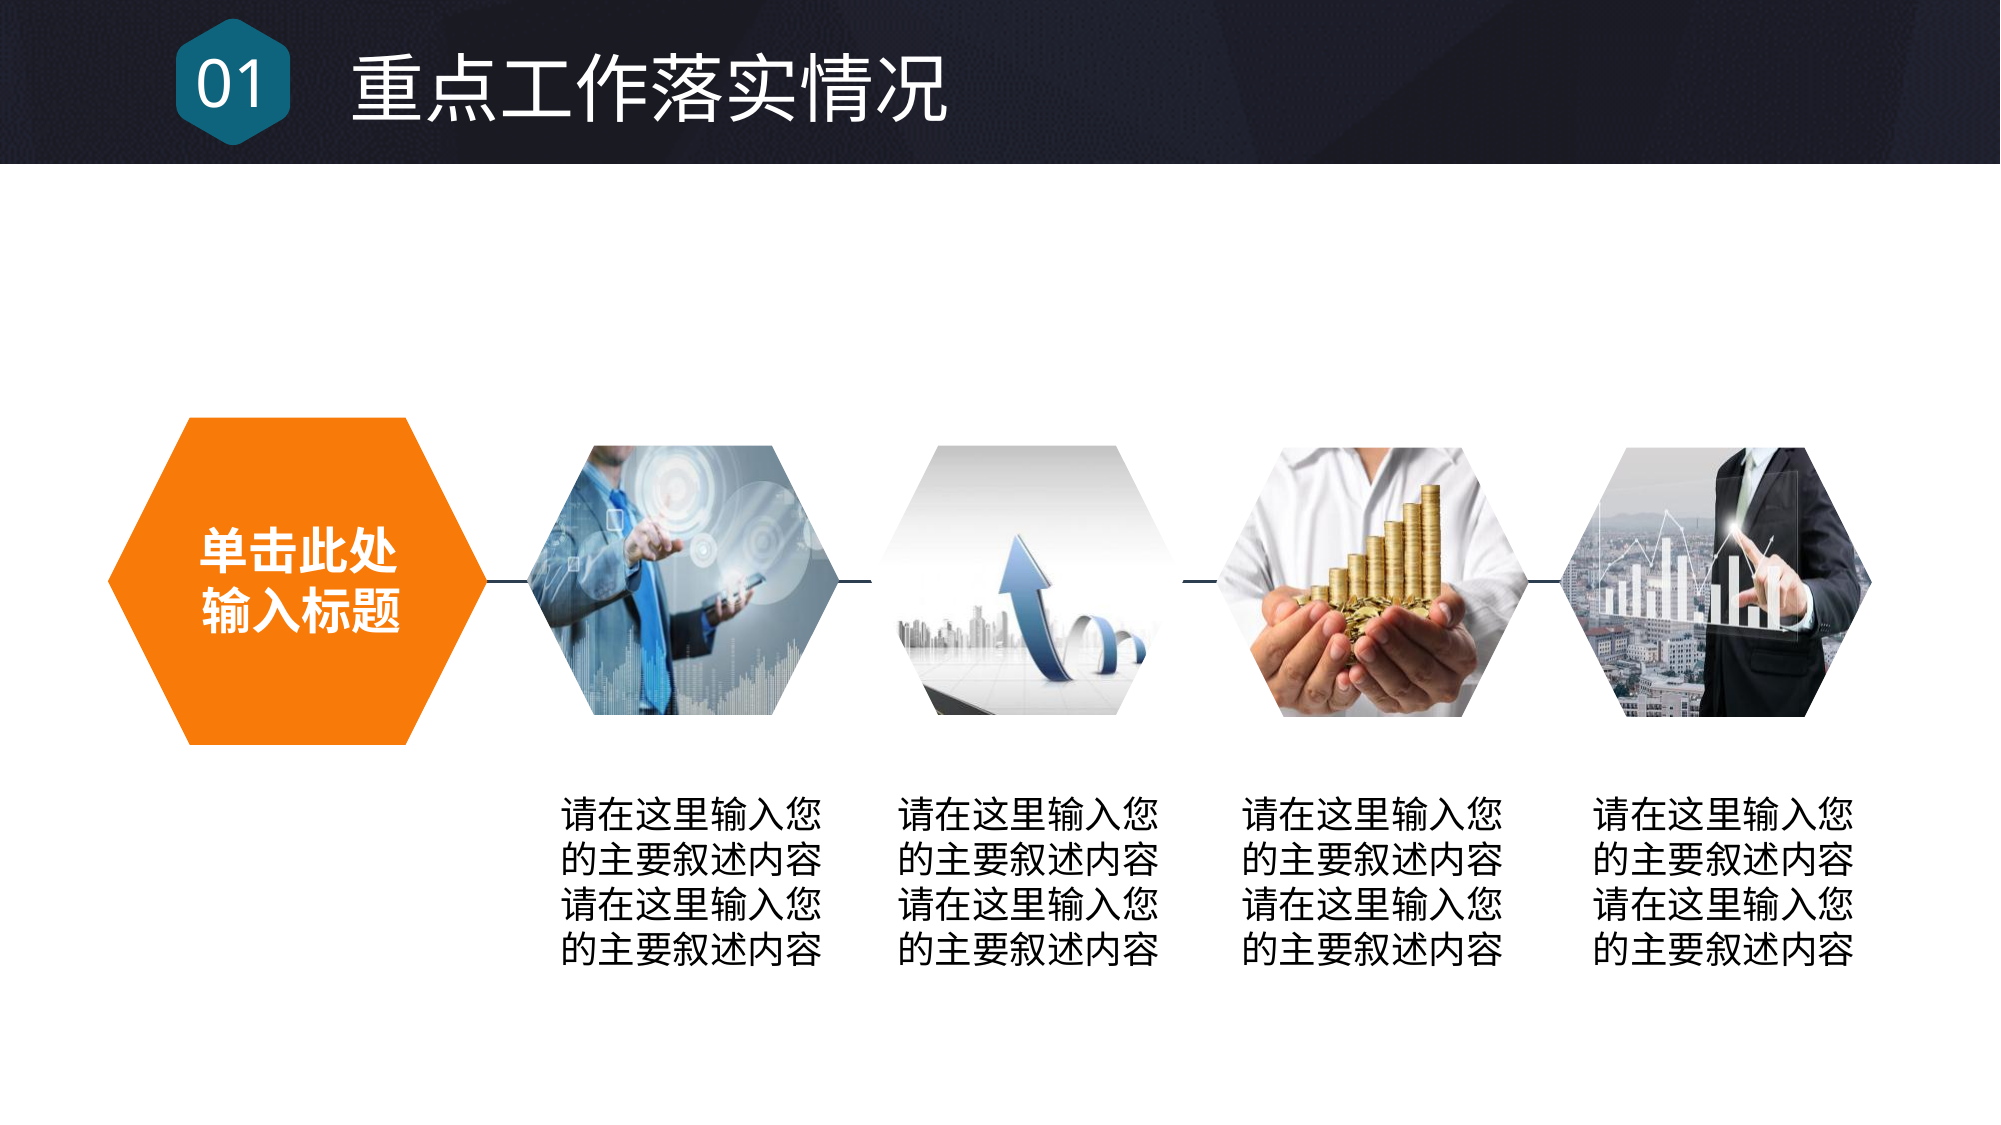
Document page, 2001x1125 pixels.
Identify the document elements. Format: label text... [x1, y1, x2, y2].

text_box [526, 582, 840, 717]
text_box [870, 582, 1184, 717]
text_box [1215, 582, 1530, 718]
text_box 请在这里输入您 的主要叙述内容 请在这里输入您 的主要叙述内容 [545, 784, 838, 1024]
picture [0, 0, 2000, 164]
text_box [869, 444, 1185, 581]
text_box [1215, 446, 1530, 581]
text_box 请在这里输入您 的主要叙述内容 请在这里输入您 的主要叙述内容 [1578, 783, 1871, 1024]
text_box [525, 444, 841, 581]
text_box 请在这里输入您 的主要叙述内容 请在这里输入您 的主要叙述内容 [1226, 783, 1519, 1024]
text_box 请在这里输入您 的主要叙述内容 请在这里输入您 的主要叙述内容 [882, 784, 1175, 1024]
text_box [100, 417, 488, 745]
text_box [1558, 446, 1873, 718]
